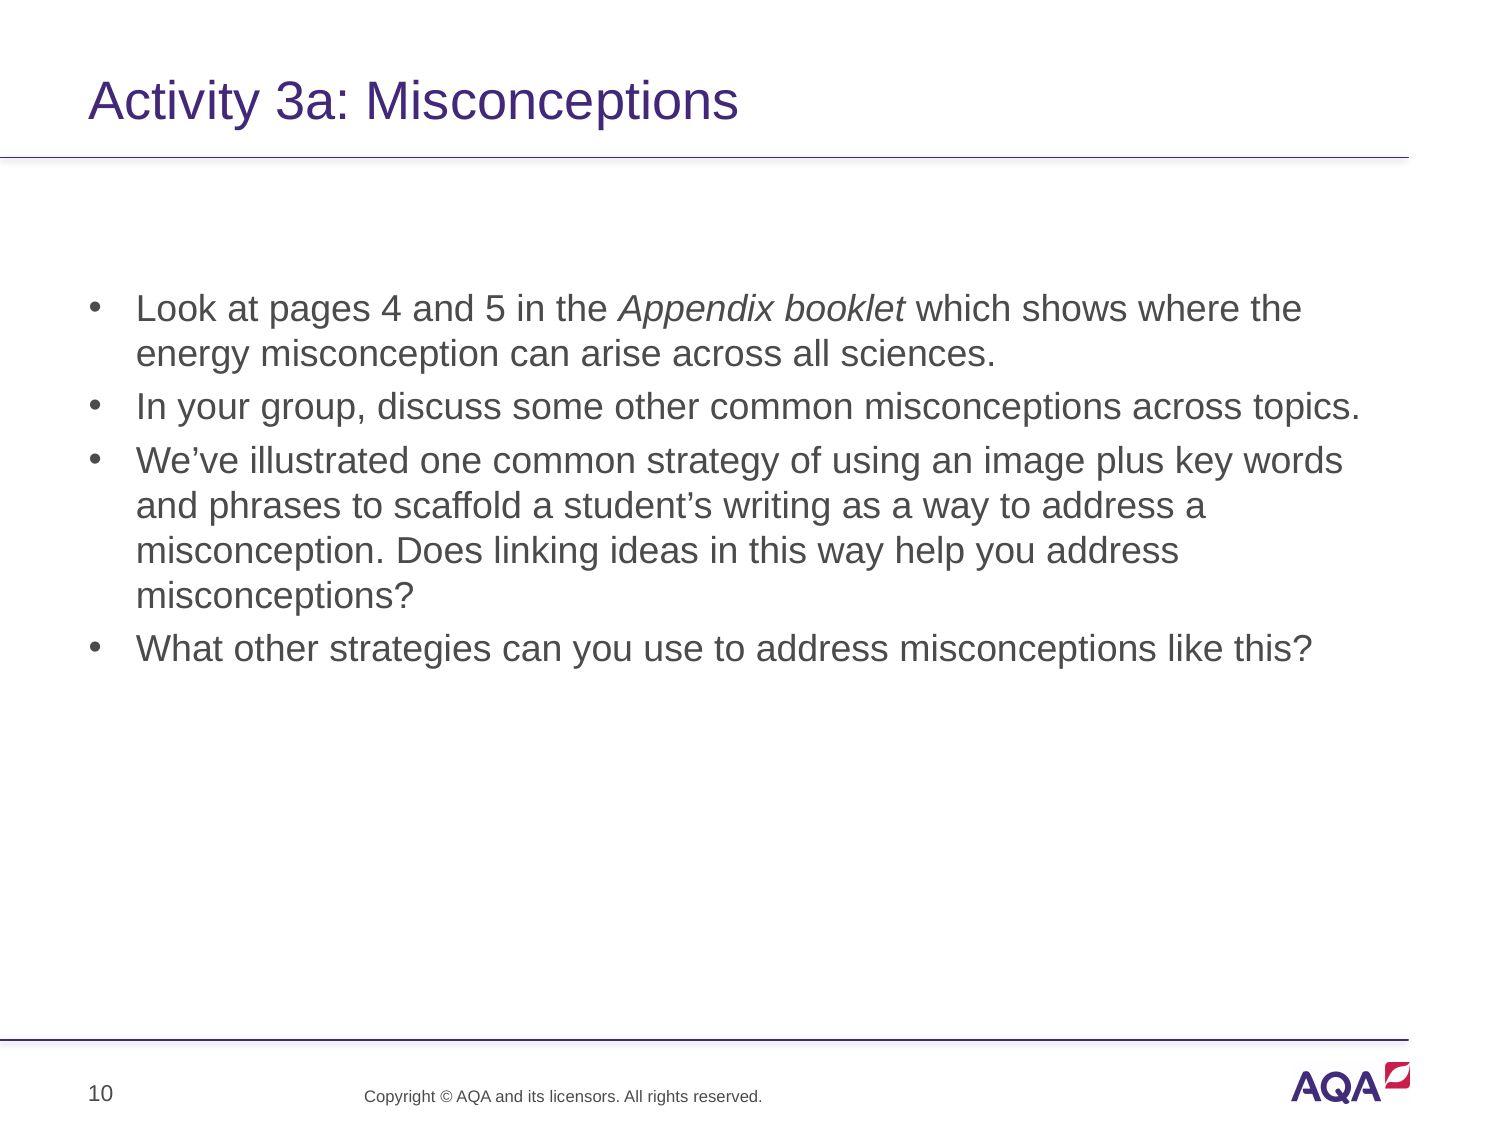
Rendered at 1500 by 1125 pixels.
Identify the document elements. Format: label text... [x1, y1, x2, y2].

list Look at pages 4 and 5 in the Appendix booklet which shows where the energy misconception can arise across all sciences. In your group, discuss some other common misconceptions across topics. We’ve illustrated one common strategy of using an image plus key words and phrases to scaffold a student’s writing as a way to address a misconception. Does linking ideas in this way help you address misconceptions? What other strategies can you use to address misconceptions like this? [88, 284, 1409, 1007]
picture [1291, 1062, 1410, 1104]
slide_number 10 [72, 1062, 188, 1123]
title Activity 3a: Misconceptions [88, 72, 1409, 144]
footer Copyright © AQA and its licensors. All rights reserved. [249, 1084, 764, 1124]
